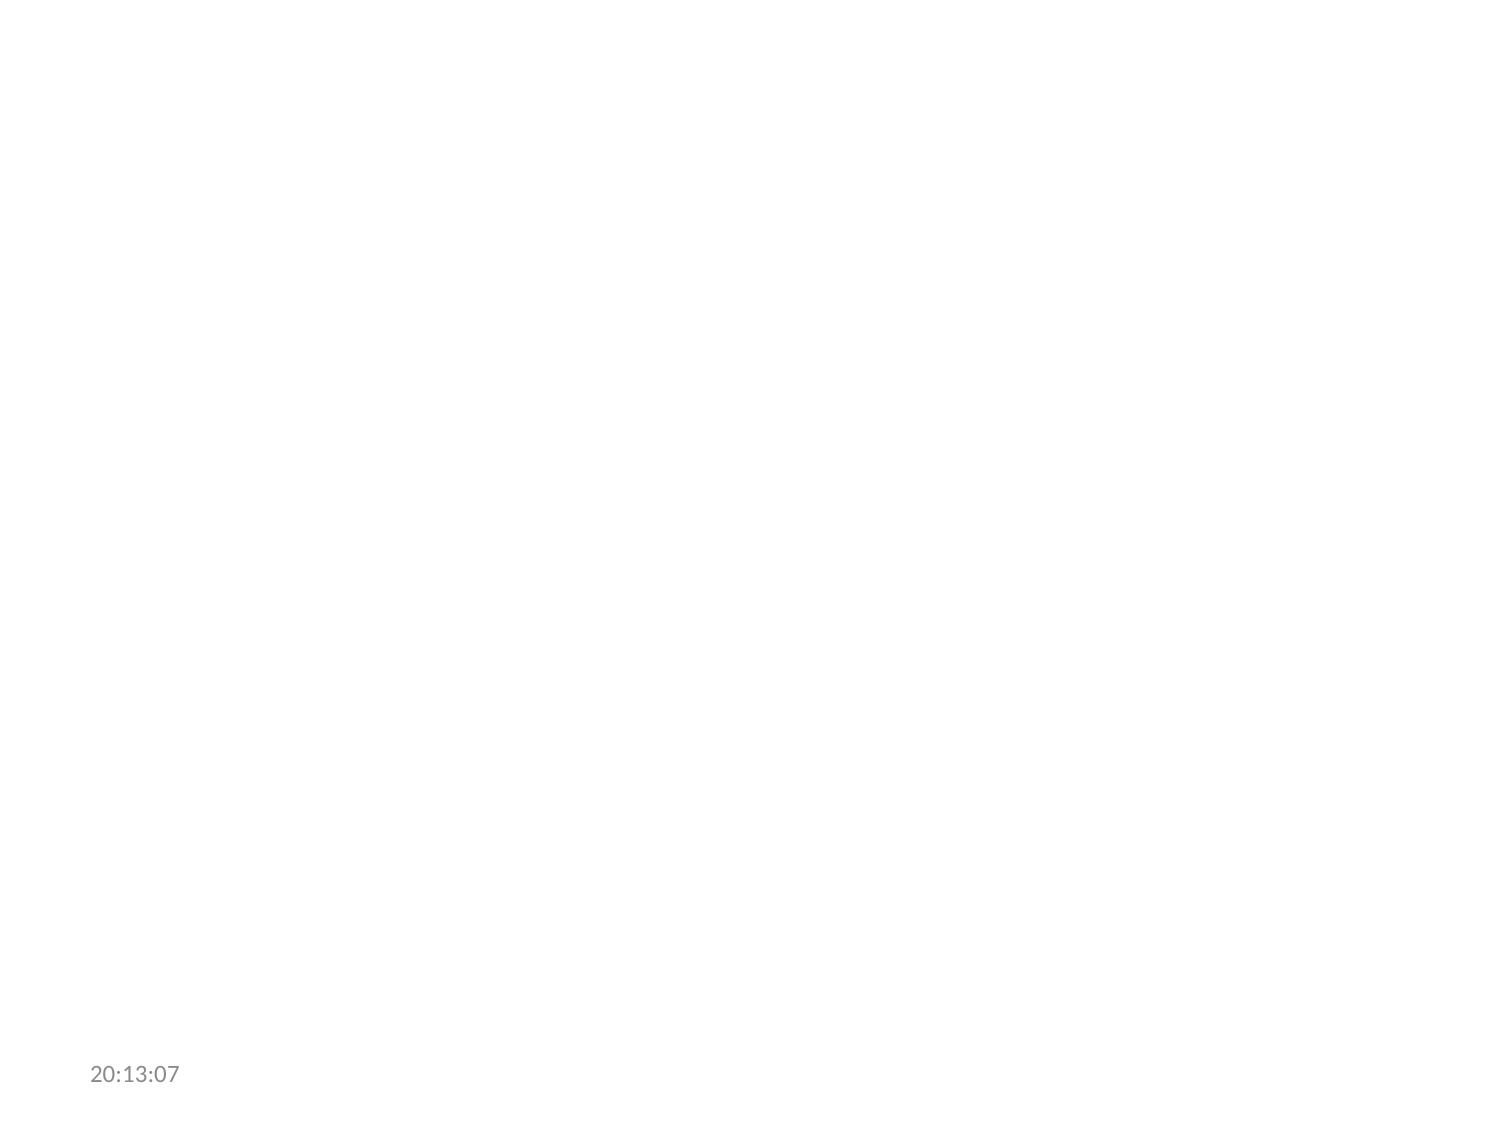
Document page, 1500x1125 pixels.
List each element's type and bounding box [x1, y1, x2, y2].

slide_number [75, 1042, 425, 1103]
